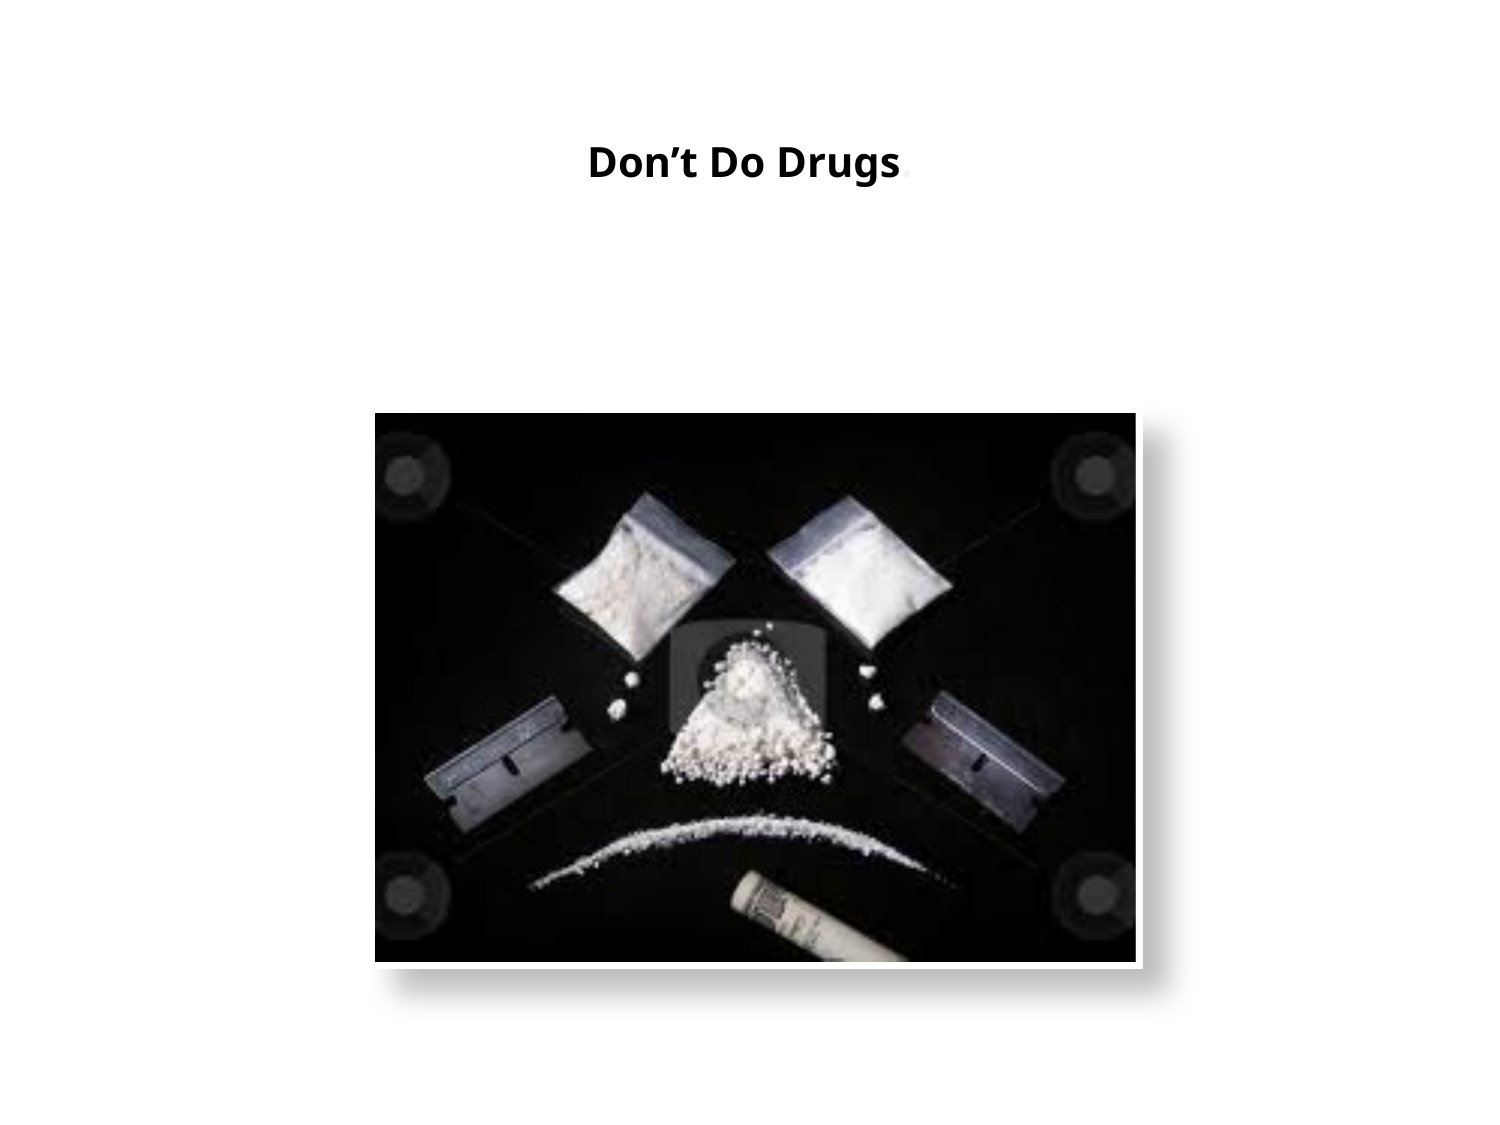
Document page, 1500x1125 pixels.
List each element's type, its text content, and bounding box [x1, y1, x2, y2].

picture [374, 412, 1137, 963]
title Don’t Do Drugs. [300, 99, 1200, 186]
